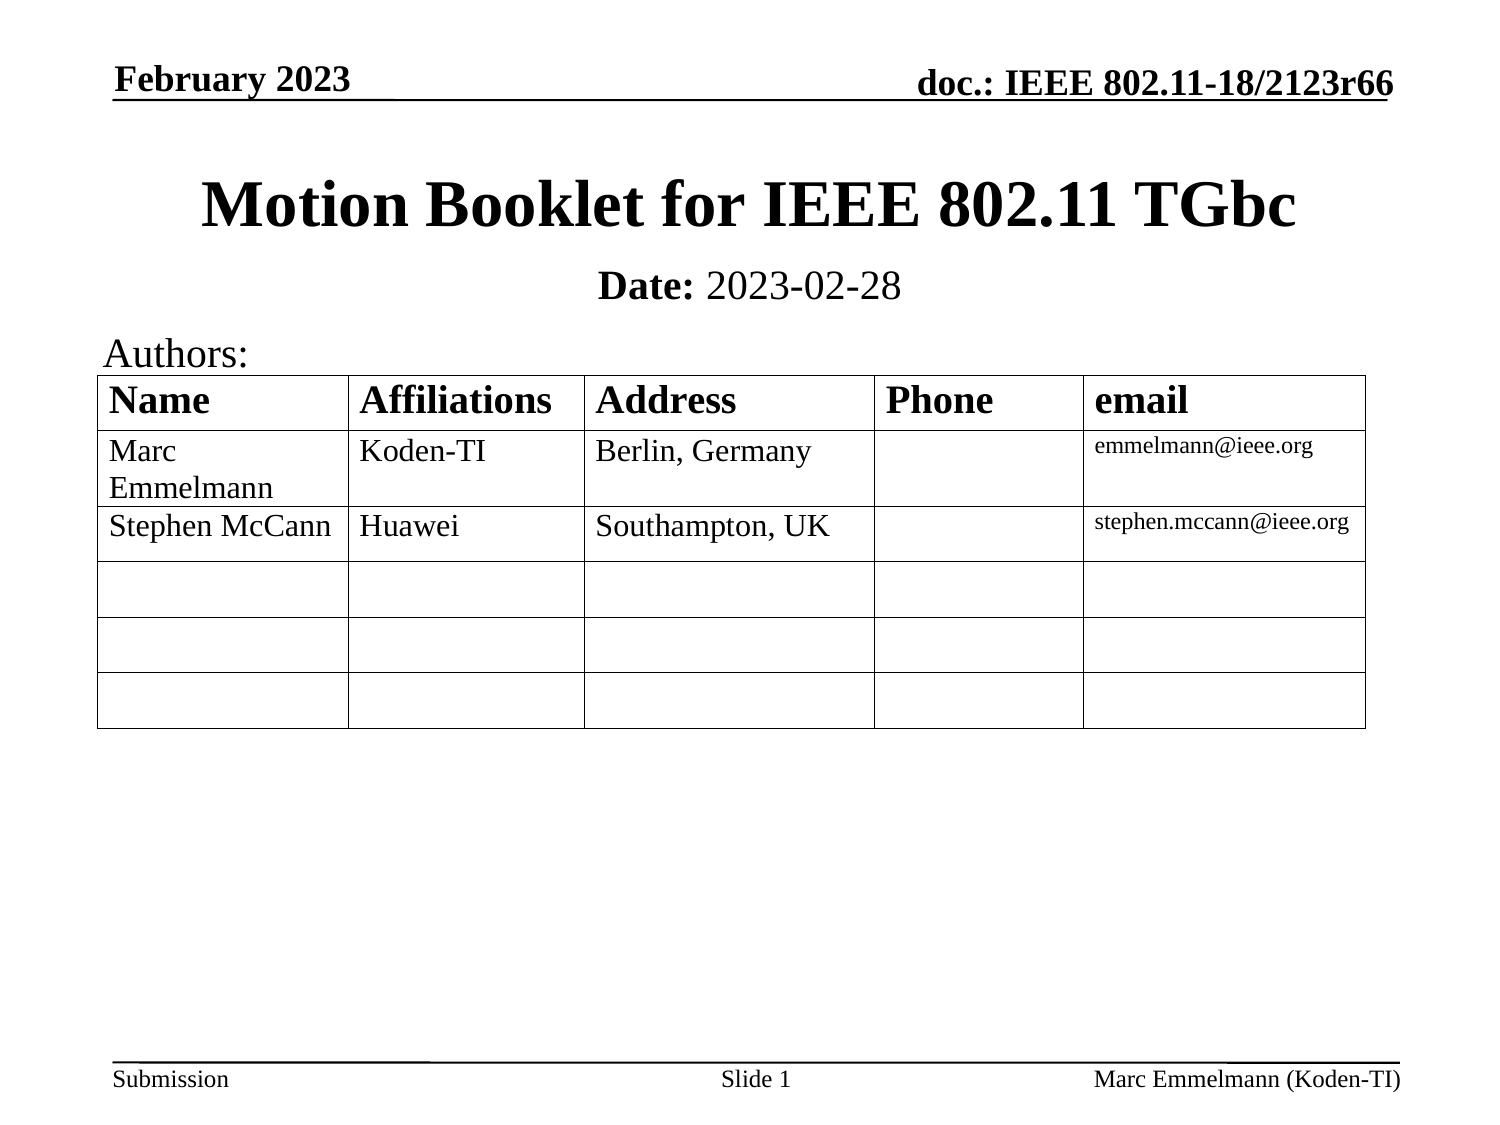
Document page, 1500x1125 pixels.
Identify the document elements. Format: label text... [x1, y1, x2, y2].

footer Marc Emmelmann (Koden-TI) [902, 1061, 1402, 1093]
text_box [82, 374, 1396, 776]
list Date: 2023-02-28 [112, 249, 1388, 316]
slide_number Slide 1 [712, 1061, 800, 1123]
text_box Authors: [87, 318, 325, 373]
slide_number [114, 54, 493, 100]
title Motion Booklet for IEEE 802.11 TGbc [112, 112, 1388, 249]
